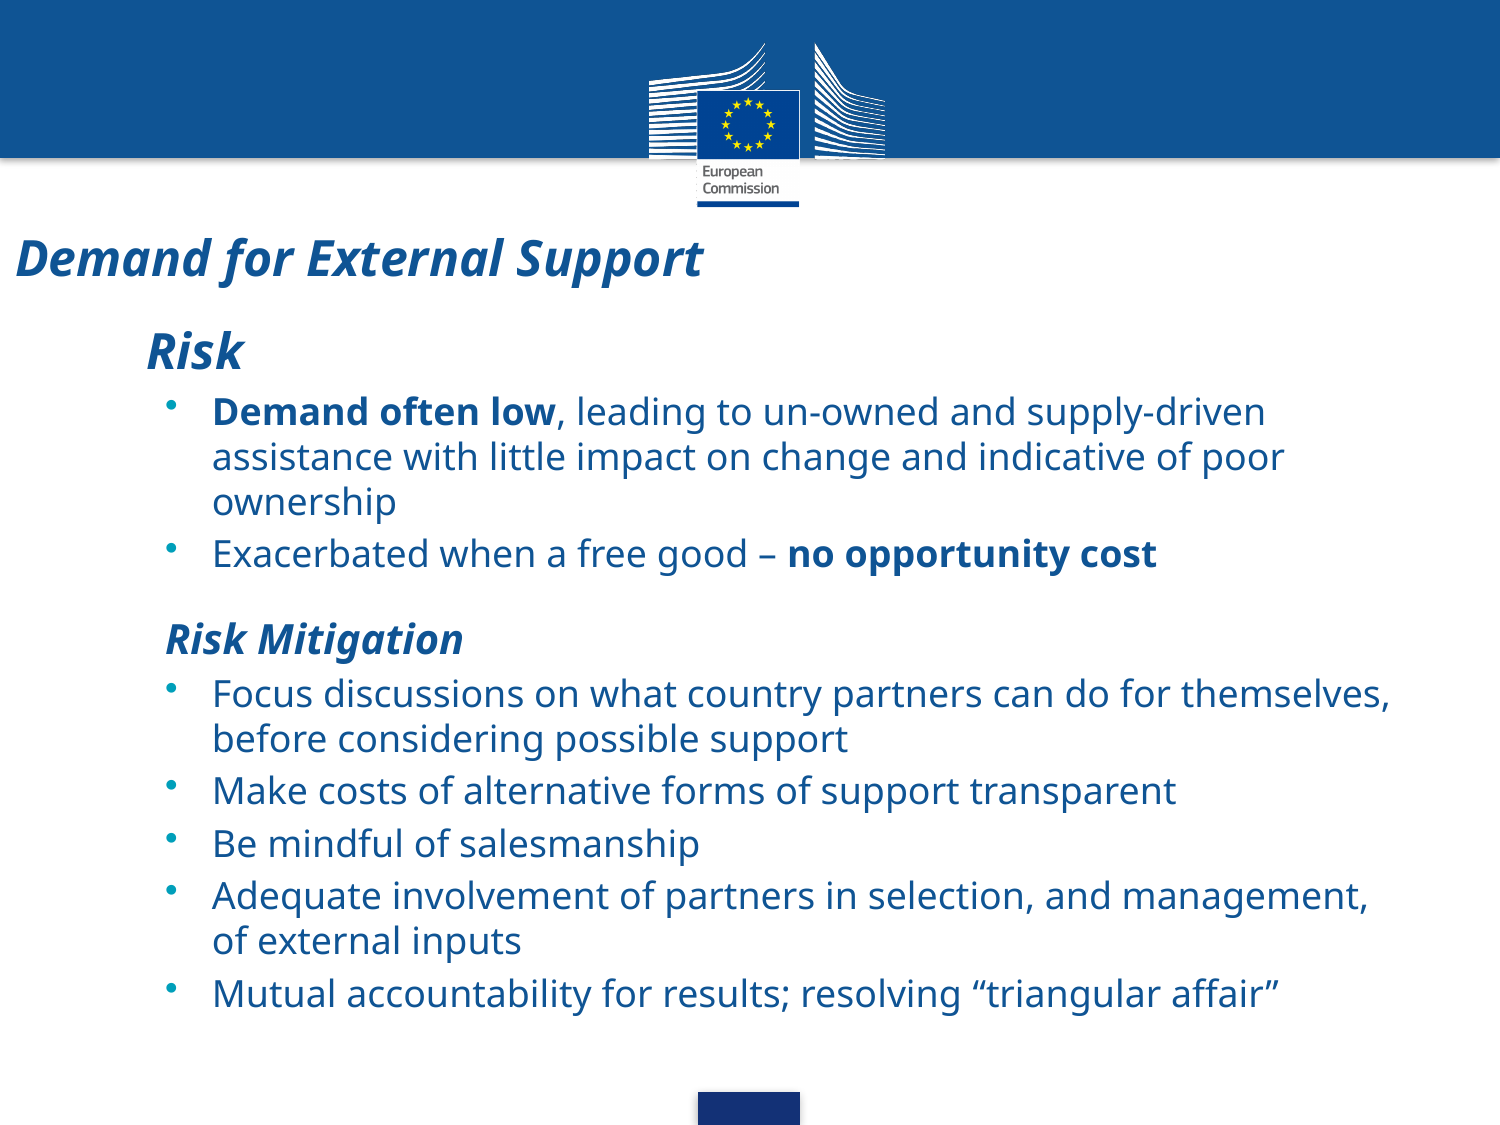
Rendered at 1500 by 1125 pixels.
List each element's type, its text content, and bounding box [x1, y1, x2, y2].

picture [649, 42, 885, 208]
title Demand for External Support [0, 200, 863, 313]
list Risk Demand often low, leading to un-owned and supply-driven assistance with little impact on change and indicative of poor ownership Exacerbated when a free good – no opportunity cost Risk Mitigation Focus discussions on what country partners can do for themselves, before considering possible support Make costs of alternative forms of support transparent Be mindful of salesmanship Adequate involvement of partners in selection, and management, of external inputs Mutual accountability for results; resolving “triangular affair” [75, 312, 1425, 1038]
